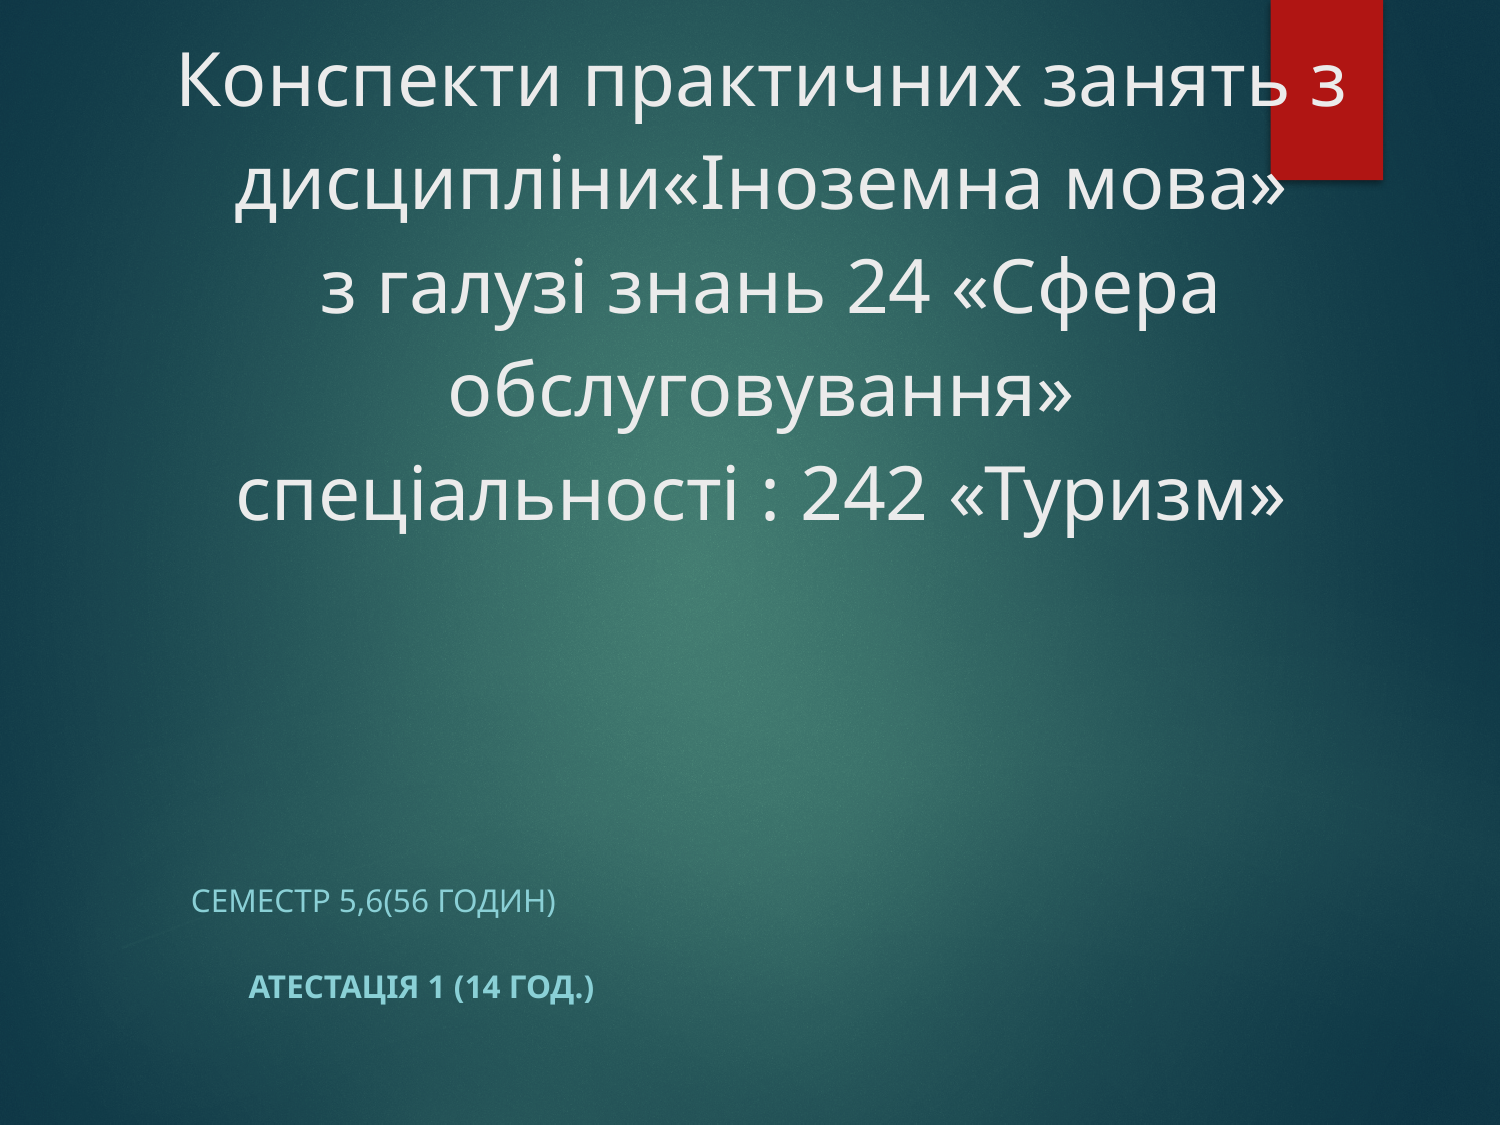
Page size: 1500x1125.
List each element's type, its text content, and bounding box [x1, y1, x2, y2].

title Конспекти практичних занять з дисципліни«Іноземна мова» з галузі знань 24 «Сфера обслуговування» спеціальності : 242 «Туризм» [140, 152, 1383, 633]
subtitle Семестр 5,6(56 годин) Атестація 1 (14 год.) [175, 726, 1239, 1014]
